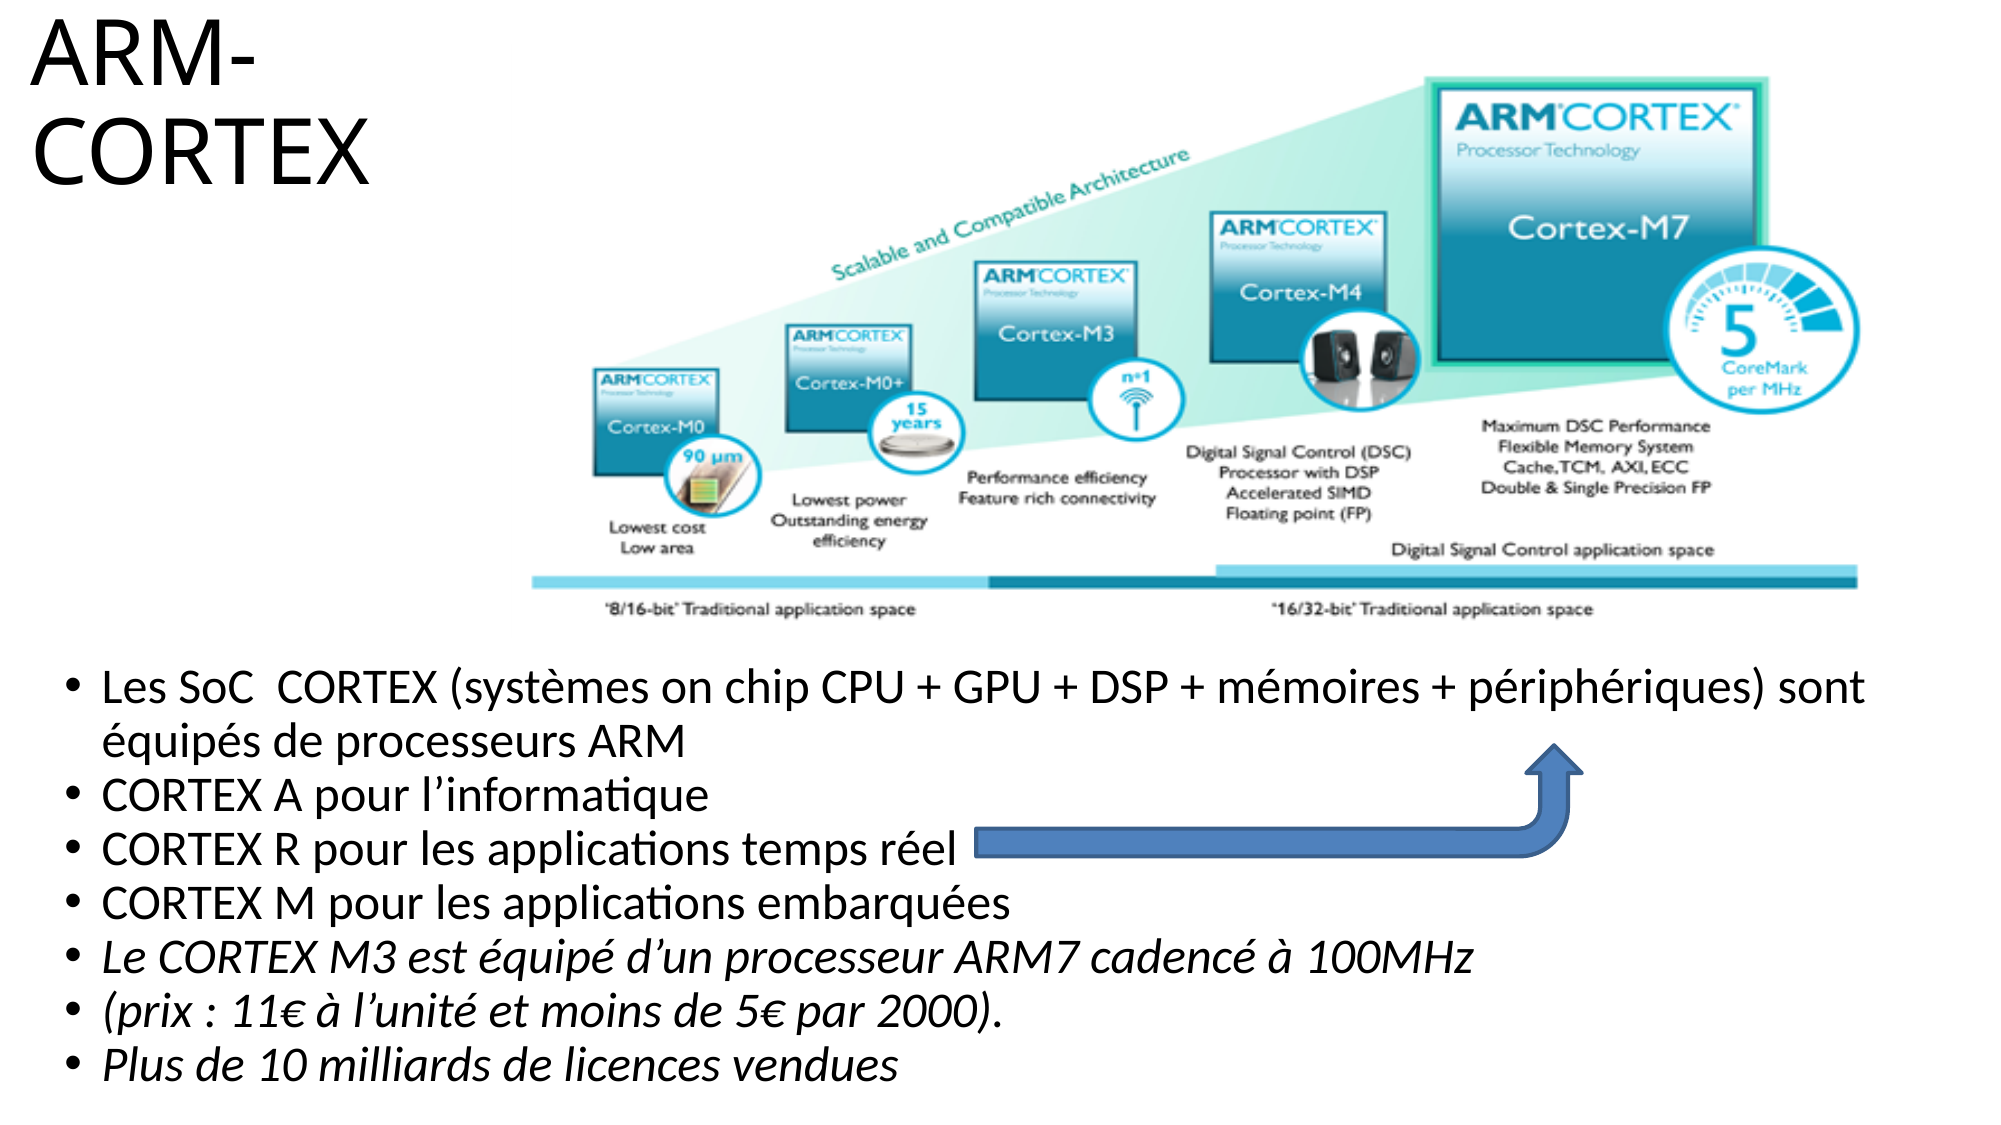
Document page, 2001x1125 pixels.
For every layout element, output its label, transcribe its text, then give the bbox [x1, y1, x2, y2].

text_box ARM-CORTEX [15, 15, 531, 196]
text_box Les SoC CORTEX (systèmes on chip CPU + GPU + DSP + mémoires + périphériques) sont équipés de processeurs ARM CORTEX A pour l’informatique CORTEX R pour les applications temps réel CORTEX M pour les applications embarquées Le CORTEX M3 est équipé d’un processeur ARM7 cadencé à 100MHz (prix : 11€ à l’unité et moins de 5€ par 2000). Plus de 10 milliards de licences vendues [49, 653, 1933, 1106]
picture [510, 44, 1874, 639]
text_box [974, 743, 1584, 859]
